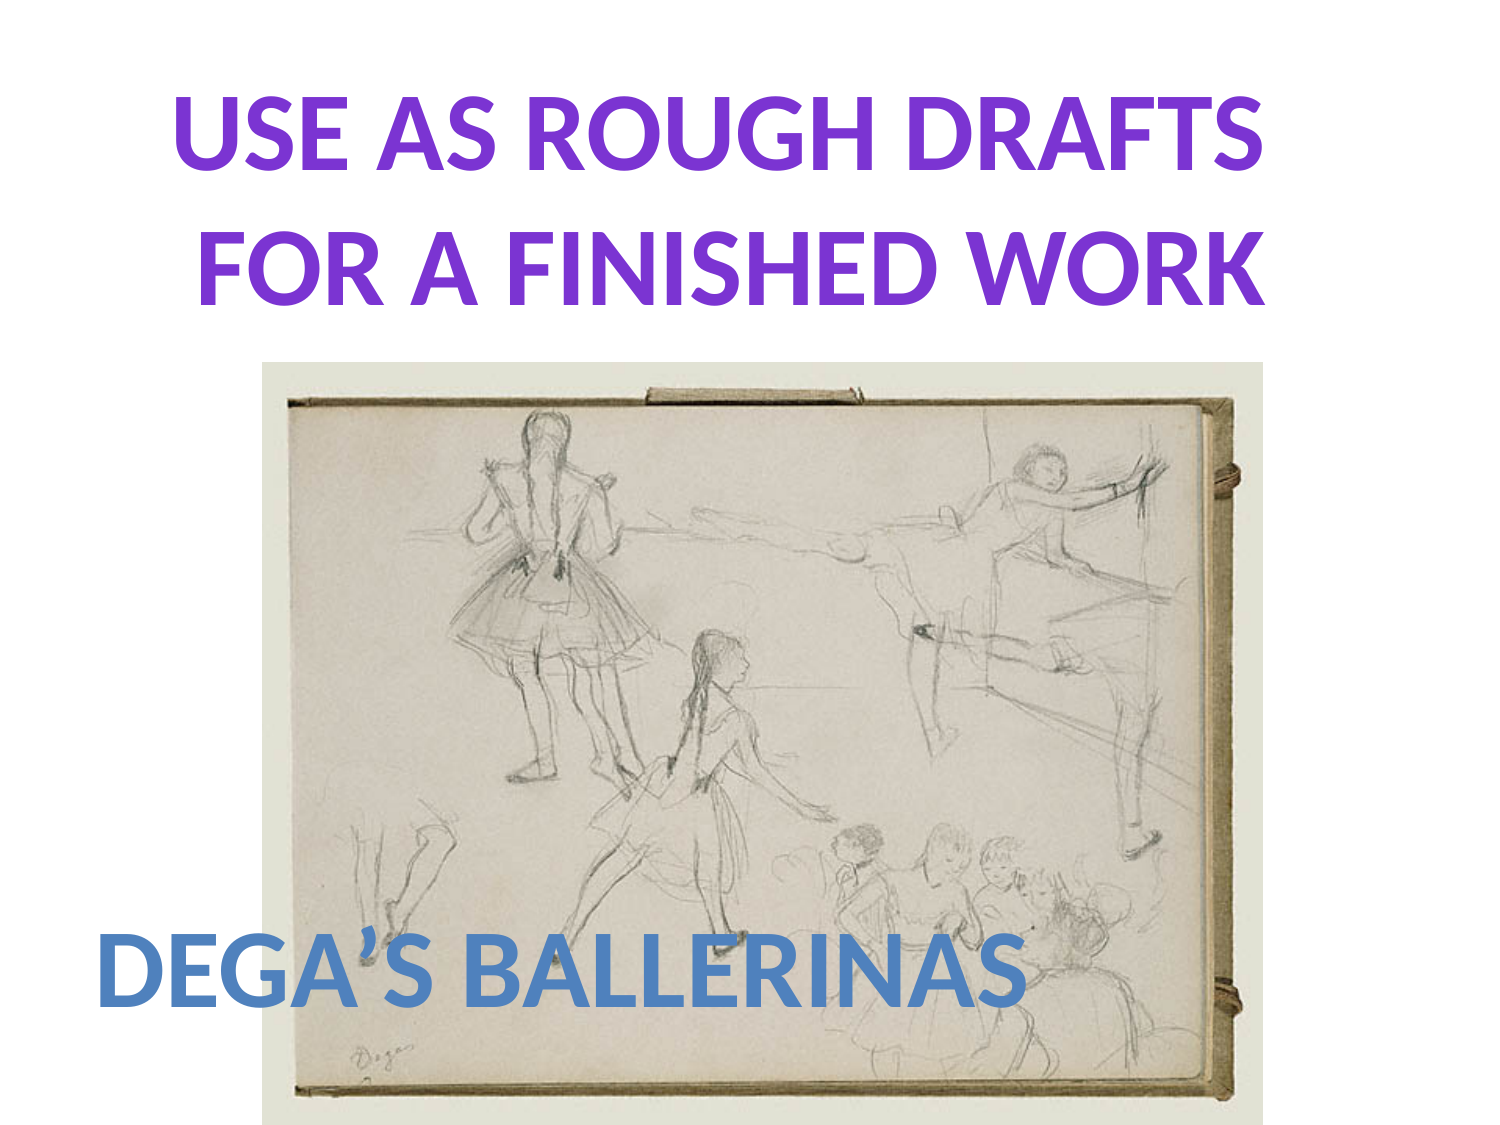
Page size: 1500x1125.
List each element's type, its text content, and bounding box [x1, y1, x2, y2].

text_box Dega’s Ballerinas [79, 887, 257, 1038]
text_box Use as rough drafts For a finished work [154, 49, 1308, 335]
picture [262, 362, 1263, 1125]
